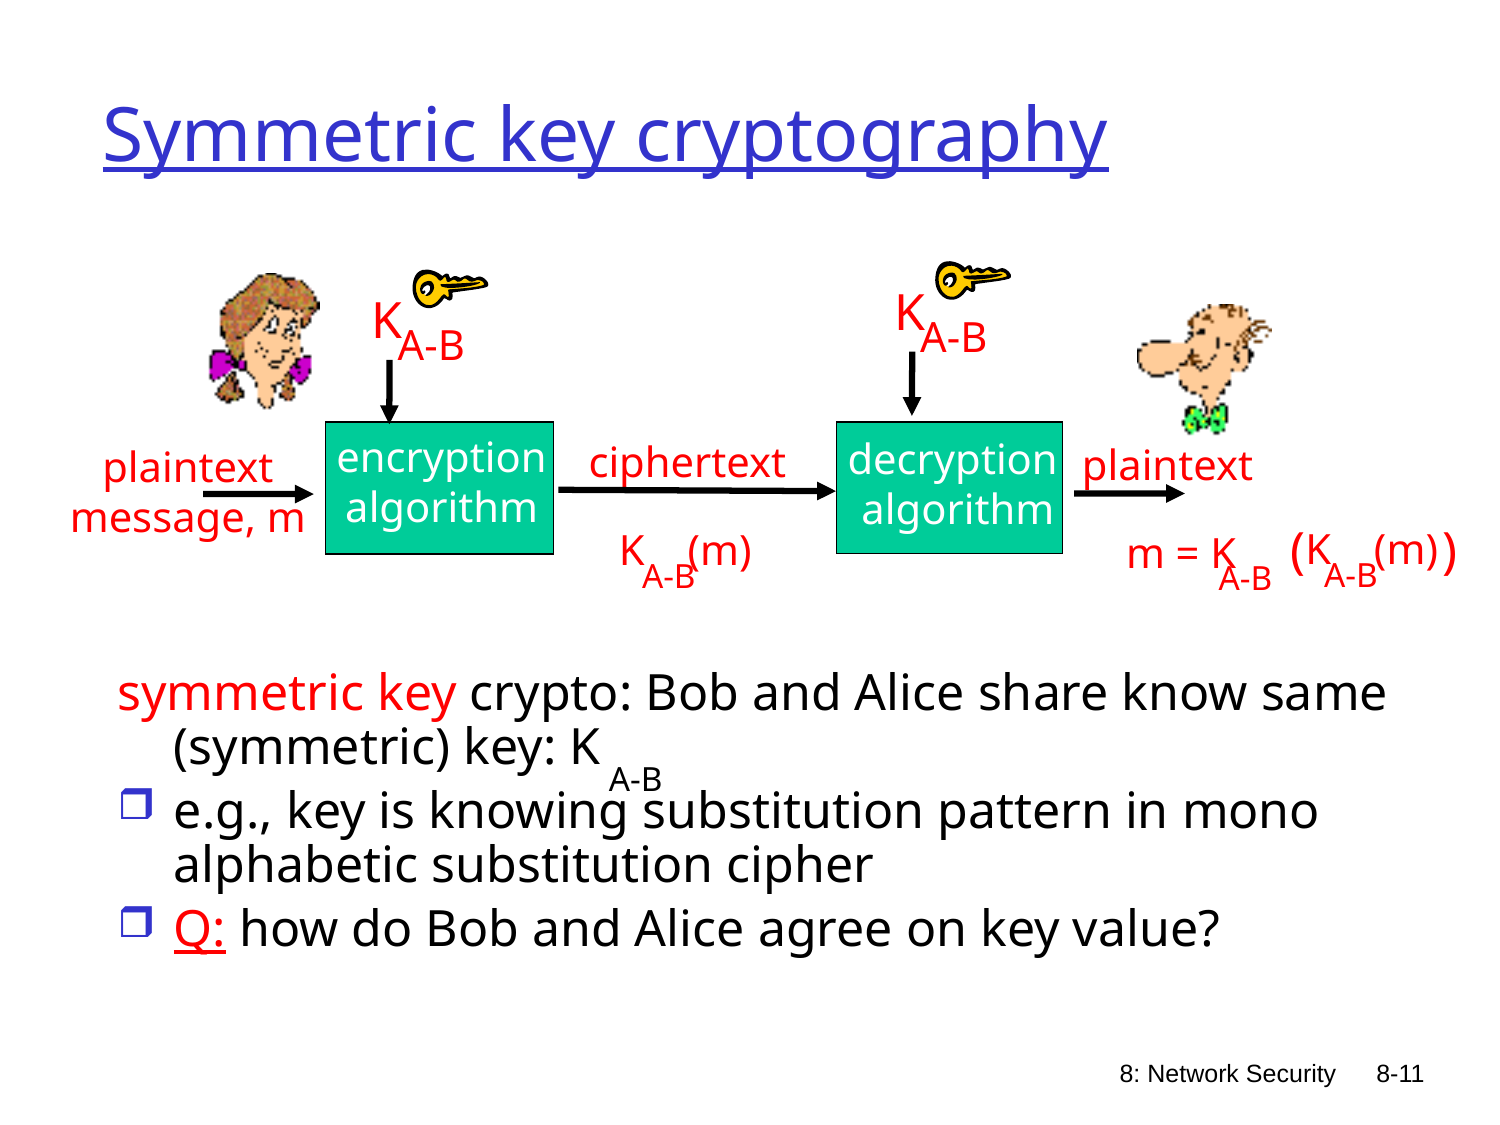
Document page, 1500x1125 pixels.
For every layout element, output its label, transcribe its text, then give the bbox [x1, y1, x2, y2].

text_box plaintext message, m [54, 433, 321, 549]
text_box ciphertext [573, 428, 802, 490]
text_box [836, 421, 1063, 425]
text_box K (m) [603, 516, 767, 582]
text_box [905, 369, 919, 416]
picture [934, 260, 1011, 301]
list symmetric key crypto: Bob and Alice share know same (symmetric) key: K e.g., key is knowing substitution pattern in mono alphabetic substitution cipher Q: how do Bob and Alice agree on key value? [102, 659, 1451, 985]
text_box [383, 377, 396, 425]
text_box encryption algorithm [321, 423, 562, 539]
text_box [1094, 511, 1500, 606]
text_box A-B [627, 548, 711, 603]
text_box plaintext [1084, 431, 1268, 497]
footer 8: Network Security [876, 1050, 1352, 1125]
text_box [879, 273, 1007, 369]
slide_number 8-11 [1320, 1050, 1440, 1099]
picture [1137, 304, 1272, 441]
text_box [1074, 487, 1185, 500]
text_box [558, 484, 836, 498]
text_box [325, 539, 554, 554]
picture [411, 268, 489, 309]
picture [205, 273, 320, 415]
text_box decryption algorithm [832, 425, 1084, 541]
text_box [836, 541, 1063, 554]
text_box A-B [593, 751, 678, 806]
title Symmetric key cryptography [87, 37, 1363, 225]
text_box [356, 281, 484, 377]
text_box ciphertext [573, 490, 802, 494]
